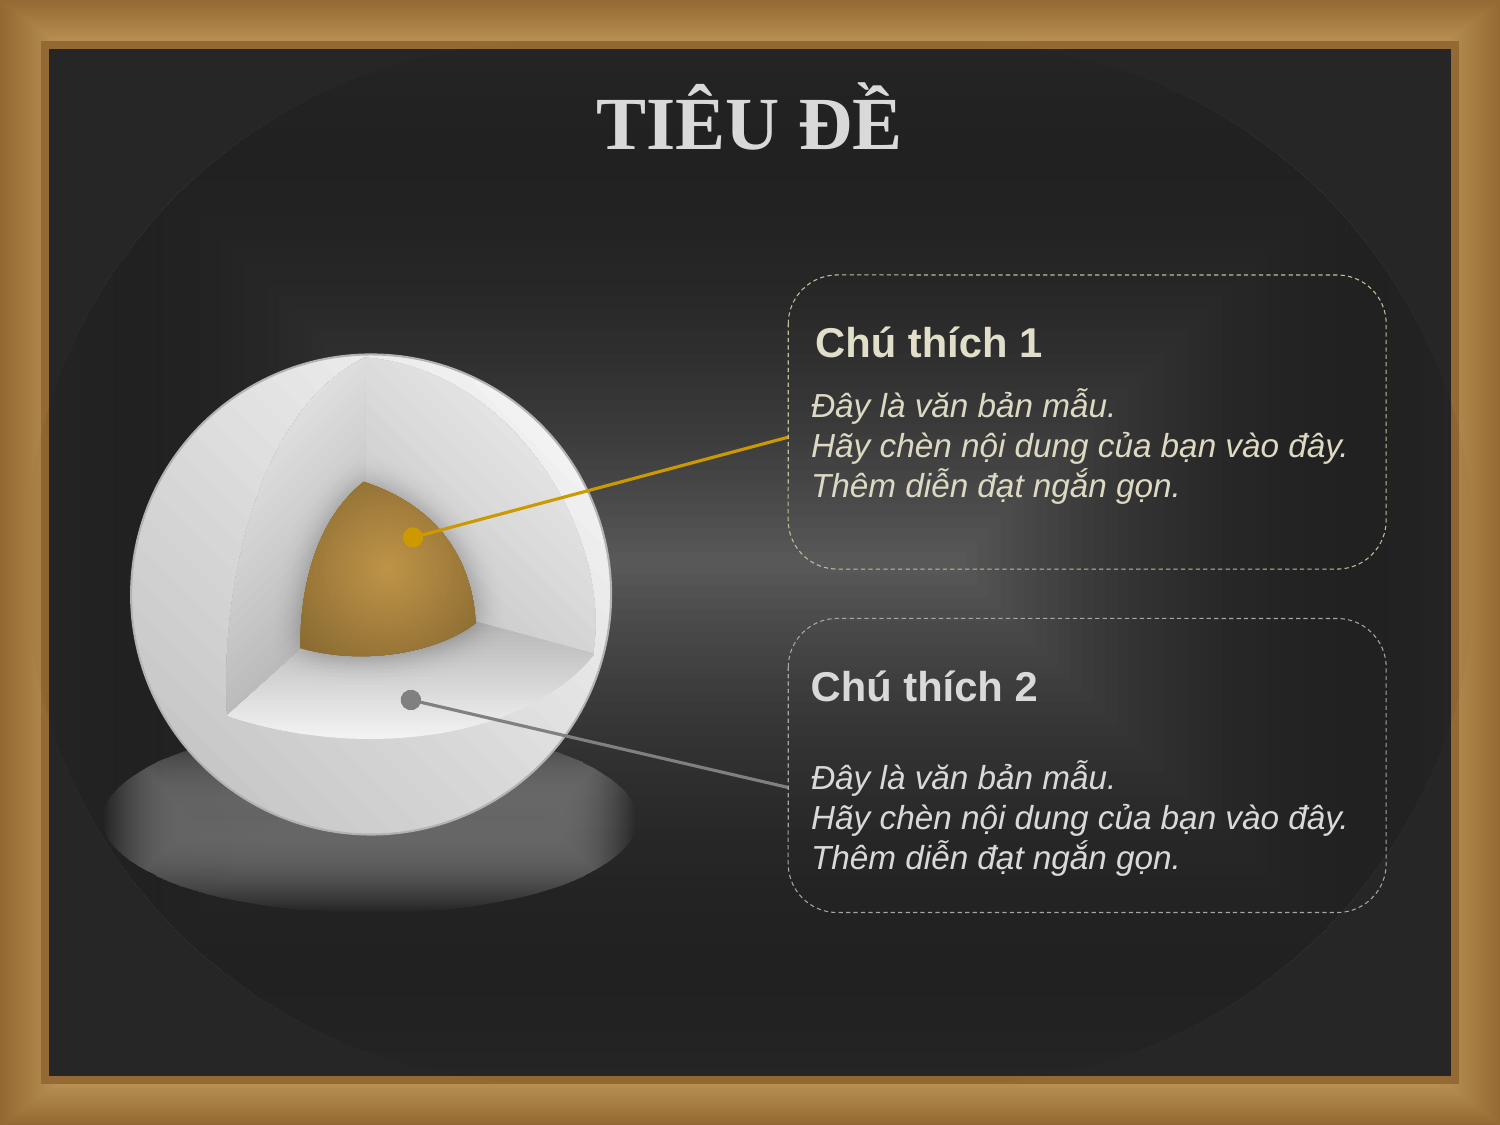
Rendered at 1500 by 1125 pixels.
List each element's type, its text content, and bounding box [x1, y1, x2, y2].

picture [0, 0, 1500, 1125]
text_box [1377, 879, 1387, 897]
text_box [410, 699, 789, 788]
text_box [102, 354, 637, 913]
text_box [412, 436, 789, 538]
title TIÊU ĐỀ [74, 17, 1426, 222]
text_box [786, 616, 1389, 915]
text_box [786, 272, 1389, 572]
